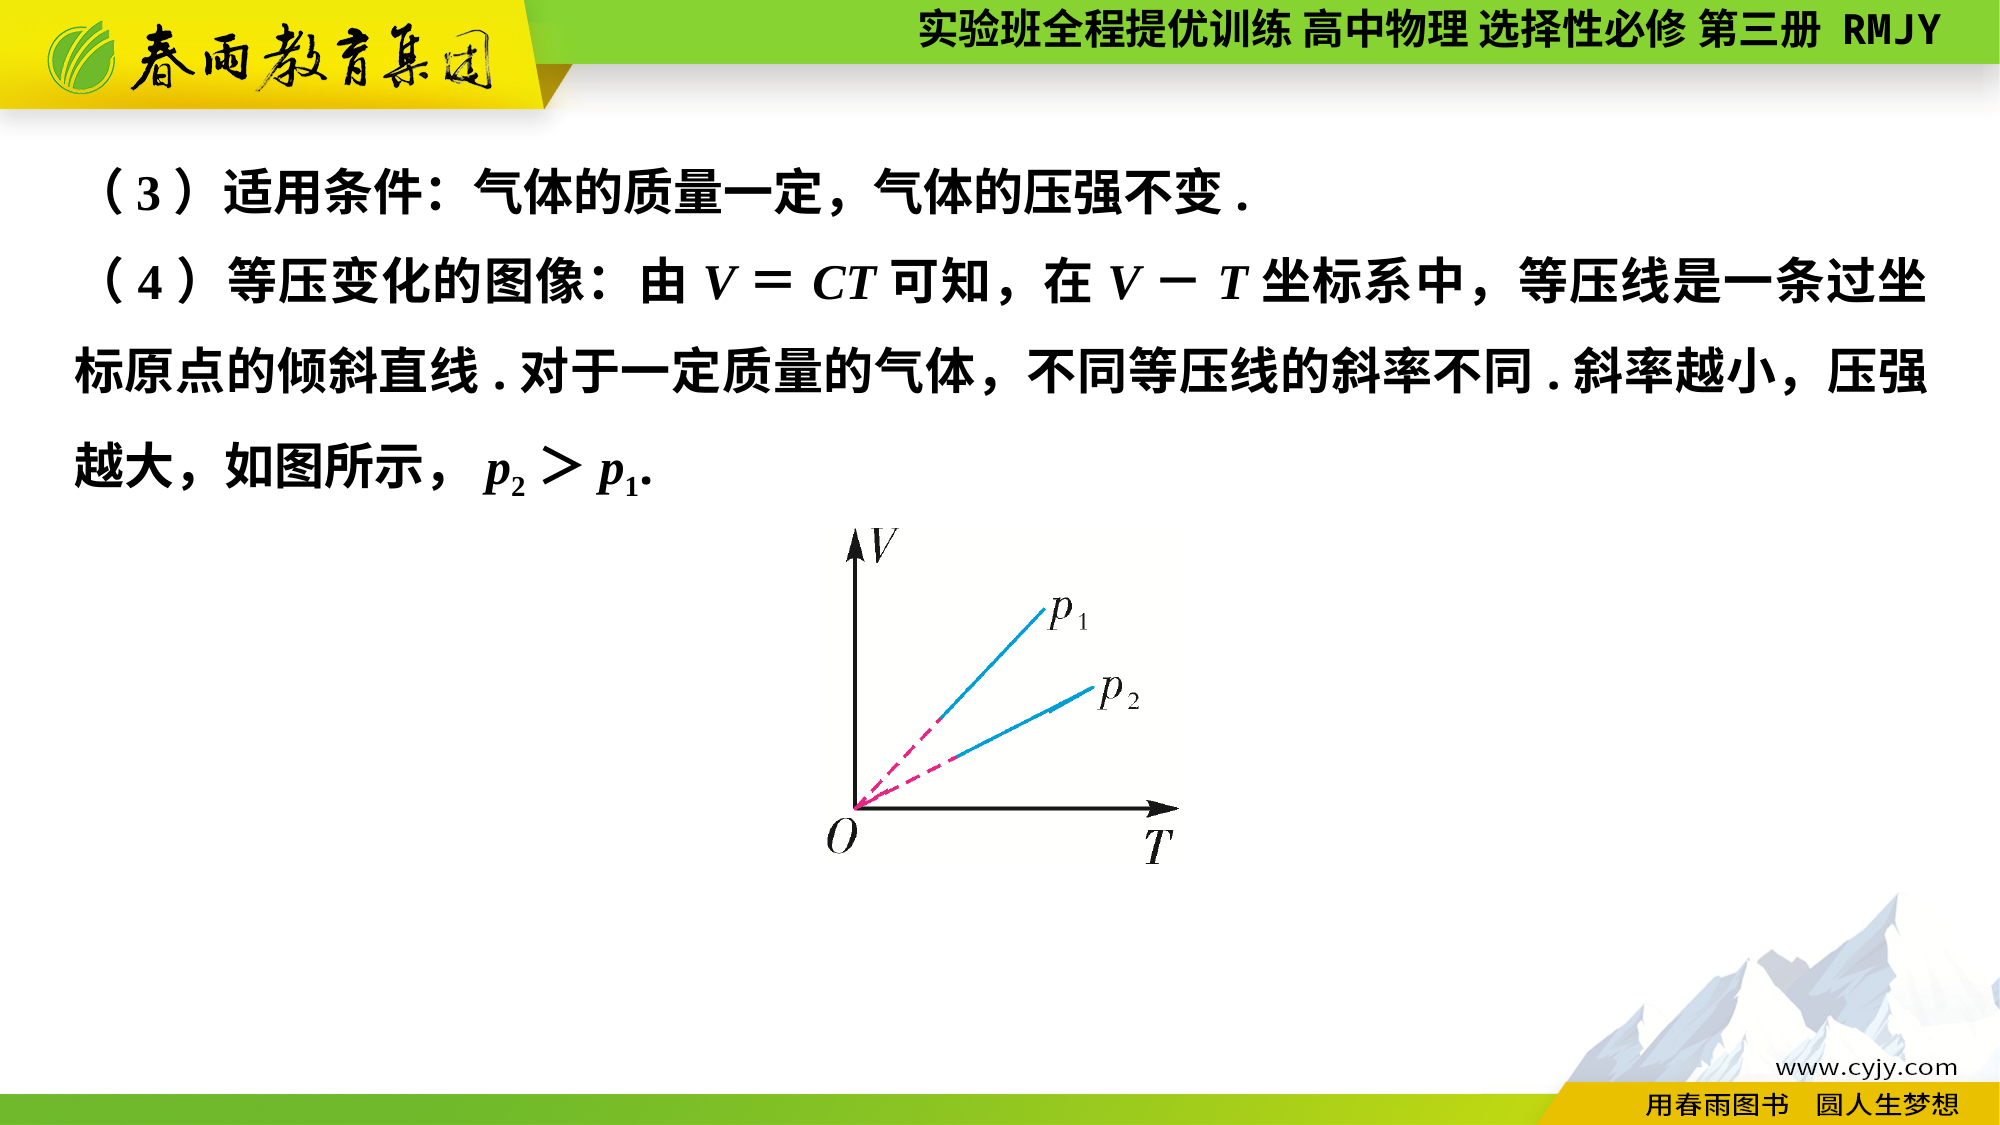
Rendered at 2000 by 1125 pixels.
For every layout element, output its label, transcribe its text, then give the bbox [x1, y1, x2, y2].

picture [0, 0, 2000, 1125]
list （3）适用条件：气体的质量一定，气体的压强不变. （4）等压变化的图像：由V＝CT可知，在V－T坐标系中，等压线是一条过坐标原点的倾斜直线.对于一定质量的气体，不同等压线的斜率不同.斜率越小，压强越大，如图所示，p2＞p1. [59, 122, 1944, 490]
